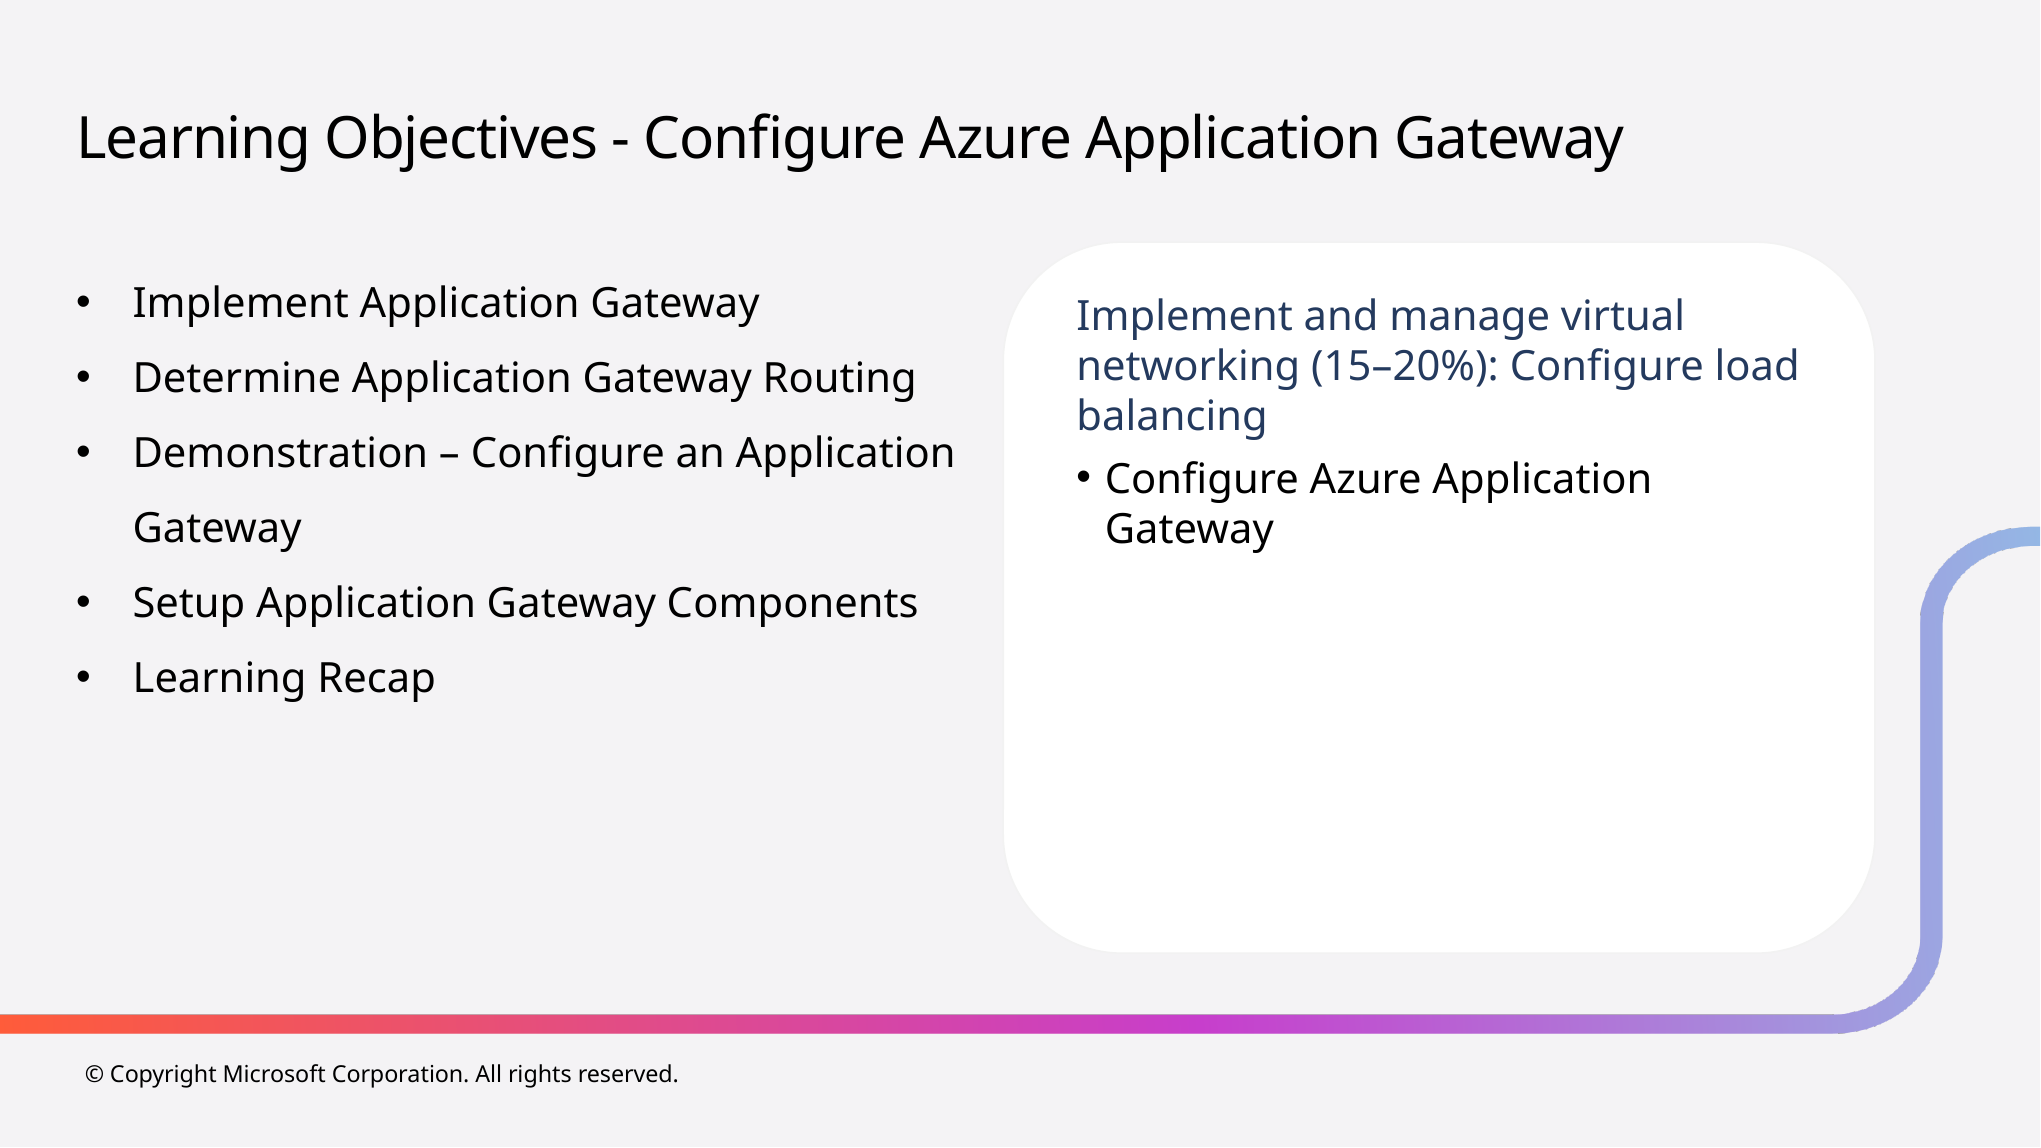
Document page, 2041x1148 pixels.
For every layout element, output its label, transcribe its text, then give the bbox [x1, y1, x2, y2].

text_box Implement Application Gateway Determine Application Gateway Routing Demonstration – Configure an Application Gateway Setup Application Gateway Components Learning Recap [76, 251, 970, 702]
picture [0, 526, 2041, 1034]
title Learning Objectives - Configure Azure Application Gateway [76, 93, 1968, 230]
text_box Implement and manage virtual networking (15–20%): Configure load balancing Configure Azure Application Gateway [1061, 281, 1818, 559]
